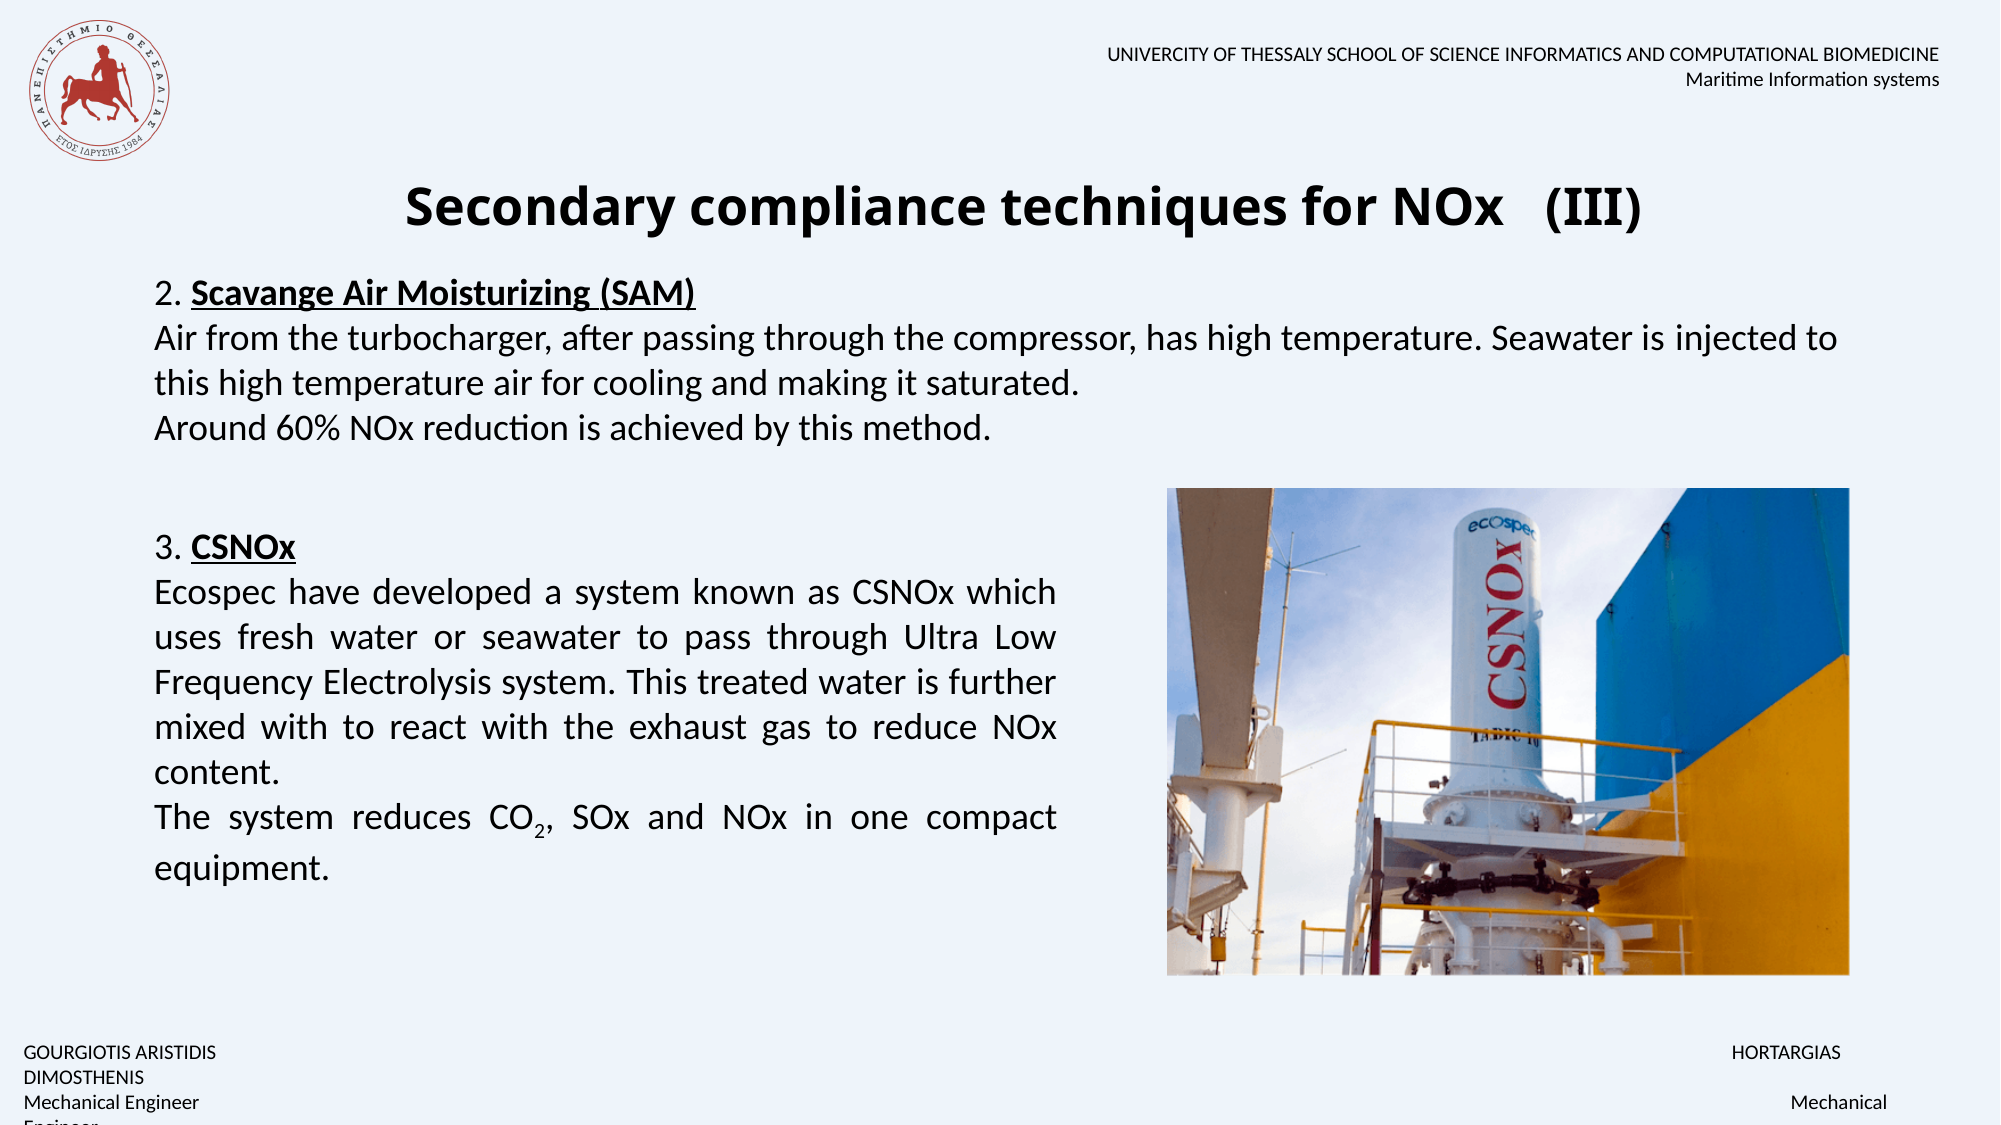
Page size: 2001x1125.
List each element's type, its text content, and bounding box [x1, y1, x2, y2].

text_box UNIVERCITY OF THESSALY SCHOOL OF SCIENCE INFORMATICS AND COMPUTATIONAL BIOMEDICINE Maritime Information systems [229, 32, 1955, 98]
text_box 2. Scavange Air Moisturizing (SAM) Air from the turbocharger, after passing through the compressor, has high temperature. Seawater is injected to this high temperature air for cooling and making it saturated. Around 60% NOx reduction is achieved by this method. [139, 260, 1909, 456]
picture [27, 20, 172, 162]
title Secondary compliance techniques for NOx (ΙΙΙ) [139, 146, 1909, 245]
text_box 3. CSNOx Ecospec have developed a system known as CSNOx which uses fresh water or seawater to pass through Ultra Low Frequency Electrolysis system. This treated water is further mixed with to react with the exhaust gas to reduce NOx content. The system reduces CO2, SOx and NOx in one compact equipment. [139, 514, 1073, 896]
text_box GOURGIOTIS ARISTIDIS HORTARGIAS DIMOSTHENIS Mechanical Engineer Mechanical Engineer [8, 1030, 1984, 1125]
picture [1167, 488, 1850, 977]
